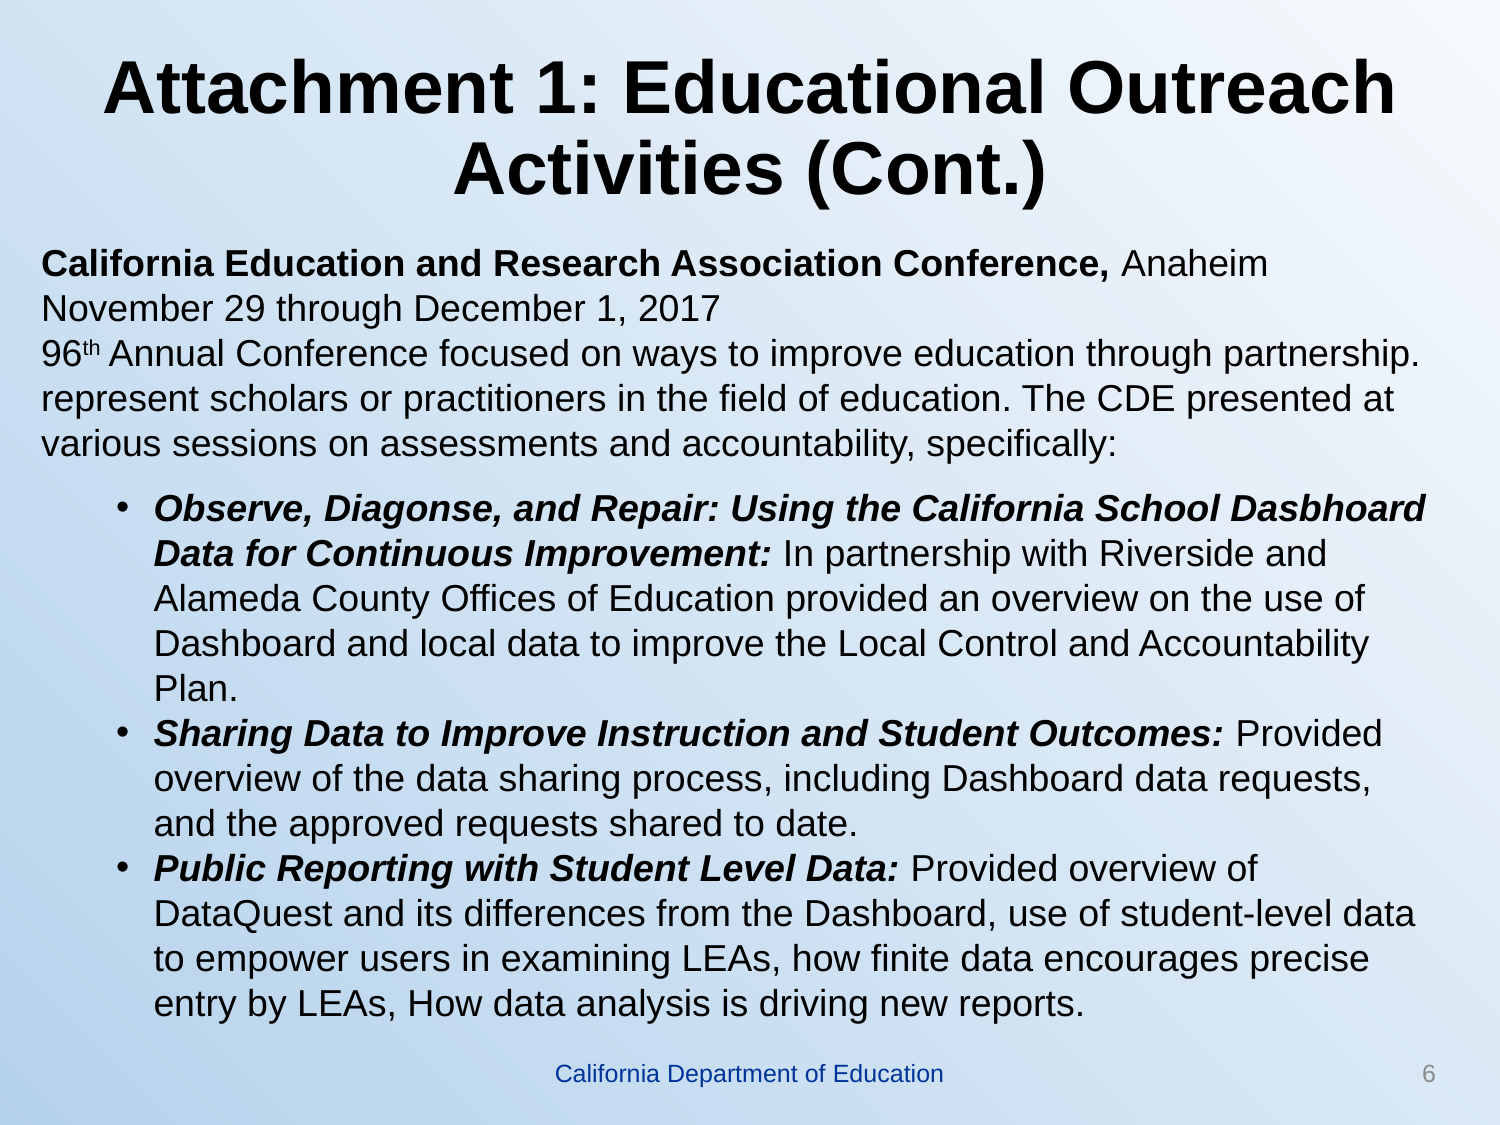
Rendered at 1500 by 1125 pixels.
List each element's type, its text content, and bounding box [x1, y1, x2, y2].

title Attachment 1: Educational Outreach Activities (Cont.) [0, 0, 1500, 260]
slide_number 6 [1113, 1042, 1451, 1103]
footer California Department of Education [496, 1042, 1004, 1103]
list California Education and Research Association Conference, Anaheim November 29 through December 1, 2017 96th Annual Conference focused on ways to improve education through partnership. represent scholars or practitioners in the field of education. The CDE presented at various sessions on assessments and accountability, specifically: Observe, Diagonse, and Repair: Using the California School Dasbhoard Data for Continuous Improvement: In partnership with Riverside and Alameda County Offices of Education provided an overview on the use of Dashboard and local data to improve the Local Control and Accountability Plan. Sharing Data to Improve Instruction and Student Outcomes: Provided overview of the data sharing process, including Dashboard data requests, and the approved requests shared to date. Public Reporting with Student Level Data: Provided overview of DataQuest and its differences from the Dashboard, use of student-level data to empower users in examining LEAs, how finite data encourages precise entry by LEAs, How data analysis is driving new reports. [25, 231, 1451, 1043]
